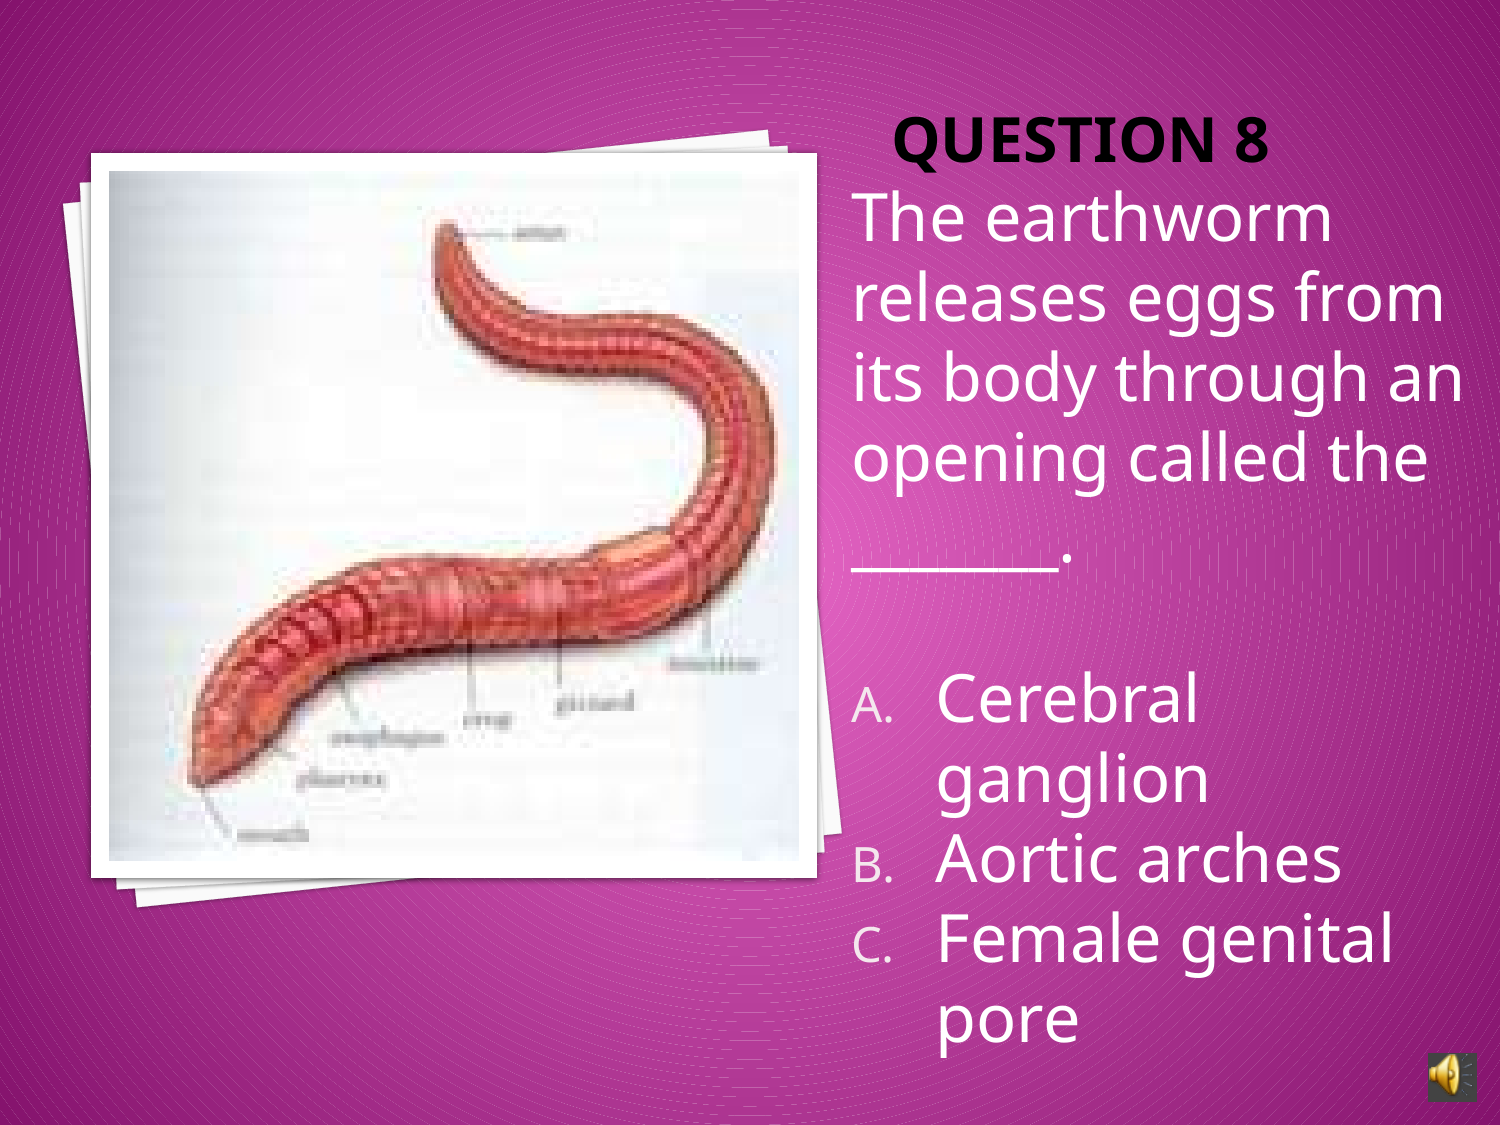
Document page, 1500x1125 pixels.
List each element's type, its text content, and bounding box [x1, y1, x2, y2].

list The earthworm releases eggs from its body through an opening called the _______. Cerebral ganglion Aortic arches Female genital pore [837, 174, 1475, 1088]
picture [1427, 1052, 1479, 1104]
picture [108, 170, 800, 862]
title Question 8 [884, 37, 1447, 174]
